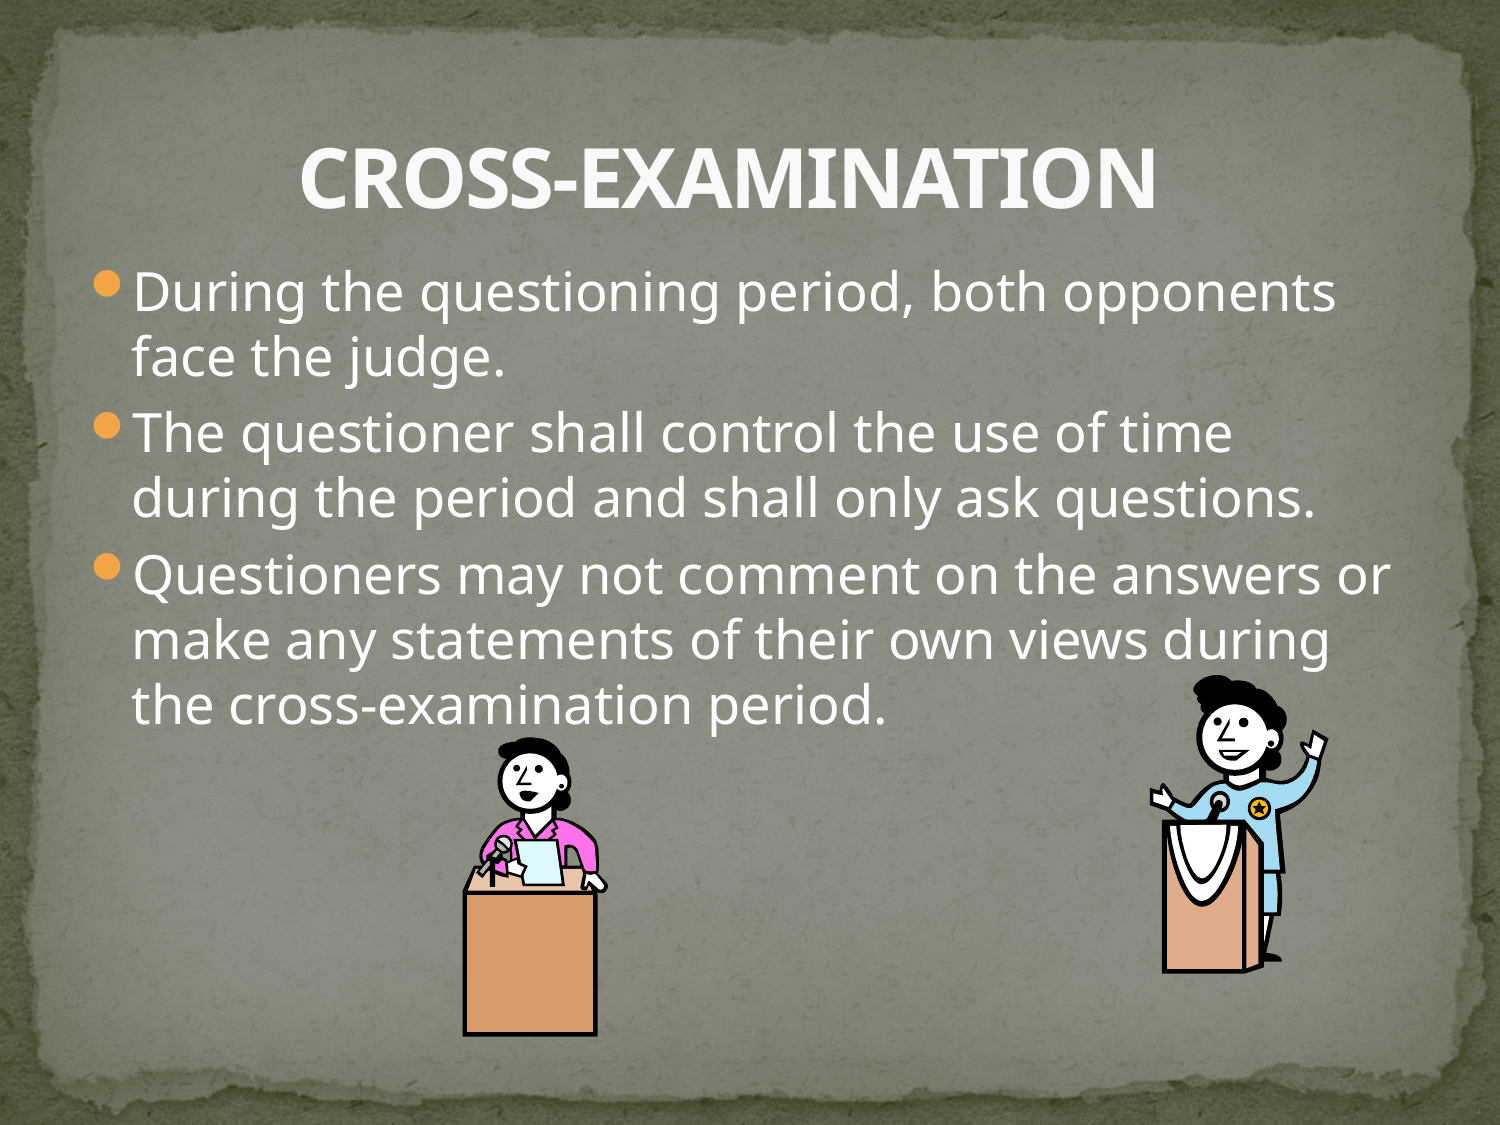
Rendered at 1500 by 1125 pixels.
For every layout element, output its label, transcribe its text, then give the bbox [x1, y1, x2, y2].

list During the questioning period, both opponents face the judge. The questioner shall control the use of time during the period and shall only ask questions. Questioners may not comment on the answers or make any statements of their own views during the cross-examination period. [75, 249, 1425, 750]
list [1151, 676, 1327, 972]
title CROSS-EXAMINATION [74, 45, 1425, 233]
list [464, 739, 607, 1035]
